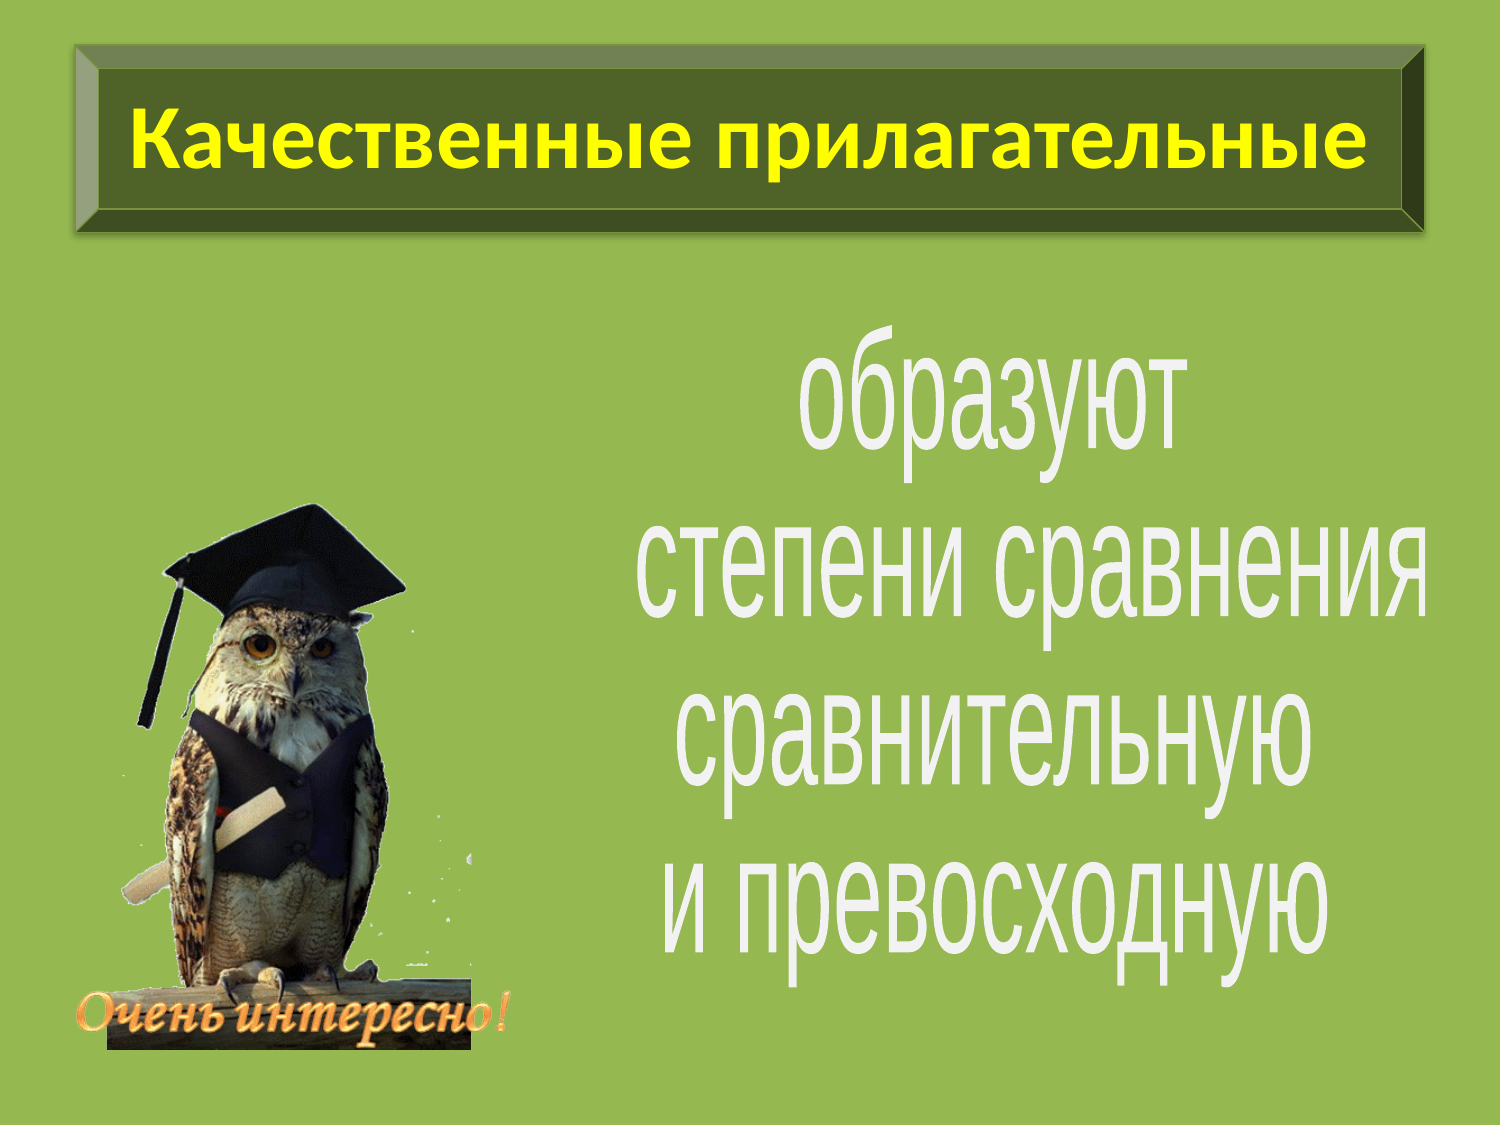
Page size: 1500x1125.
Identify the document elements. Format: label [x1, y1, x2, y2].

text_box [737, 612, 1451, 788]
text_box [74, 44, 1426, 233]
text_box [725, 932, 1431, 1068]
picture [72, 499, 515, 1051]
